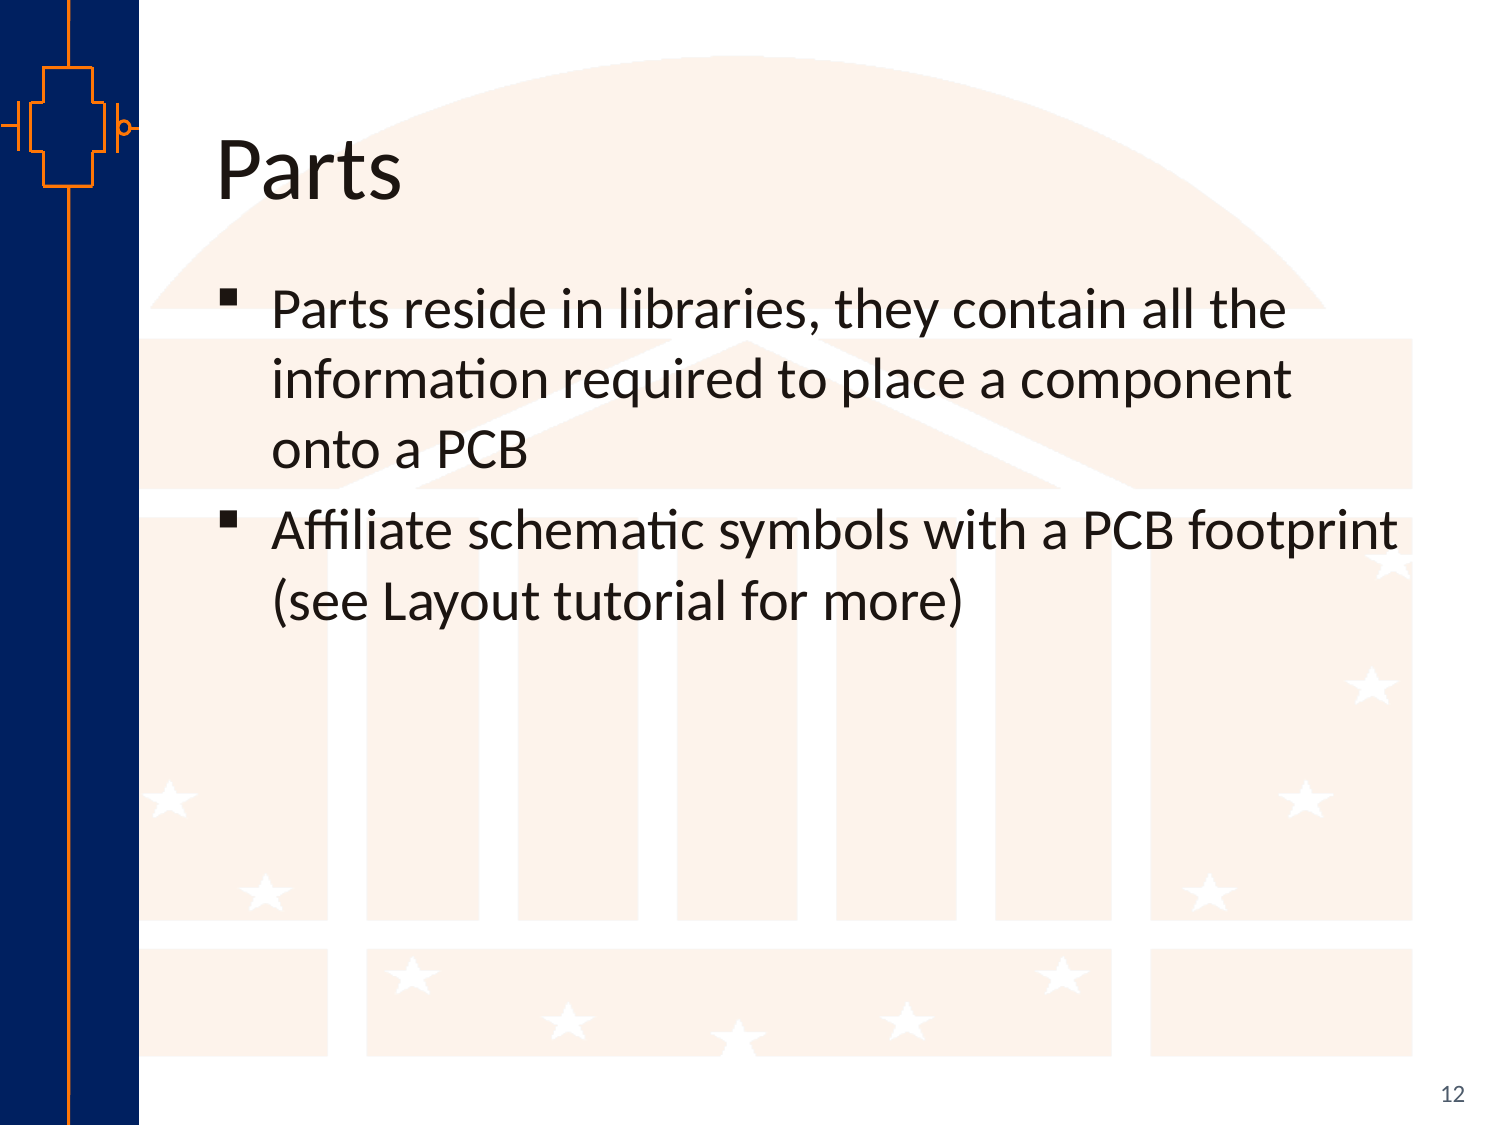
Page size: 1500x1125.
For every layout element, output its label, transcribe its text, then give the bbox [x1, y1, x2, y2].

list Parts reside in libraries, they contain all the information required to place a component onto a PCB Affiliate schematic symbols with a PCB footprint (see Layout tutorial for more) [200, 262, 1425, 988]
title Parts [200, 37, 1388, 225]
slide_number 12 [1425, 1062, 1488, 1123]
